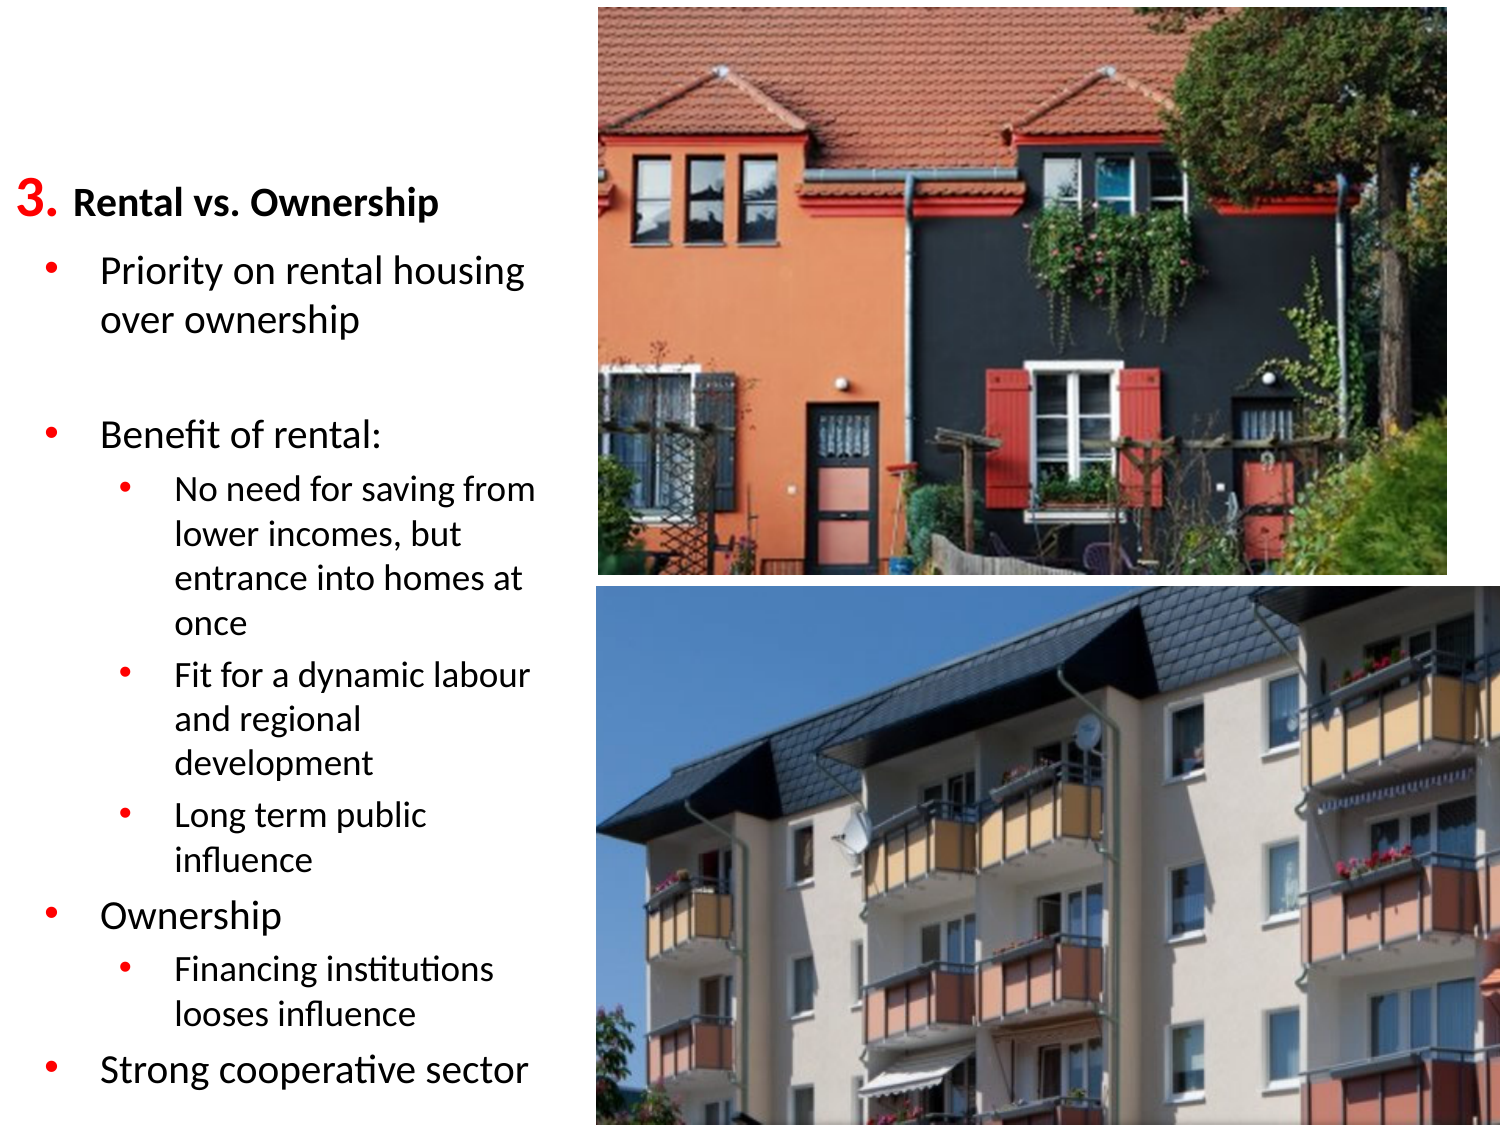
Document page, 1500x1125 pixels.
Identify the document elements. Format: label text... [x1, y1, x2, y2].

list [598, 6, 1447, 575]
picture [596, 585, 1500, 1125]
title 3. Rental vs. Ownership [0, 44, 569, 236]
list Priority on rental housing over ownership Benefit of rental: No need for saving from lower incomes, but entrance into homes at once Fit for a dynamic labour and regional development Long term public influence Ownership Financing institutions looses influence Strong cooperative sector [29, 235, 569, 1106]
